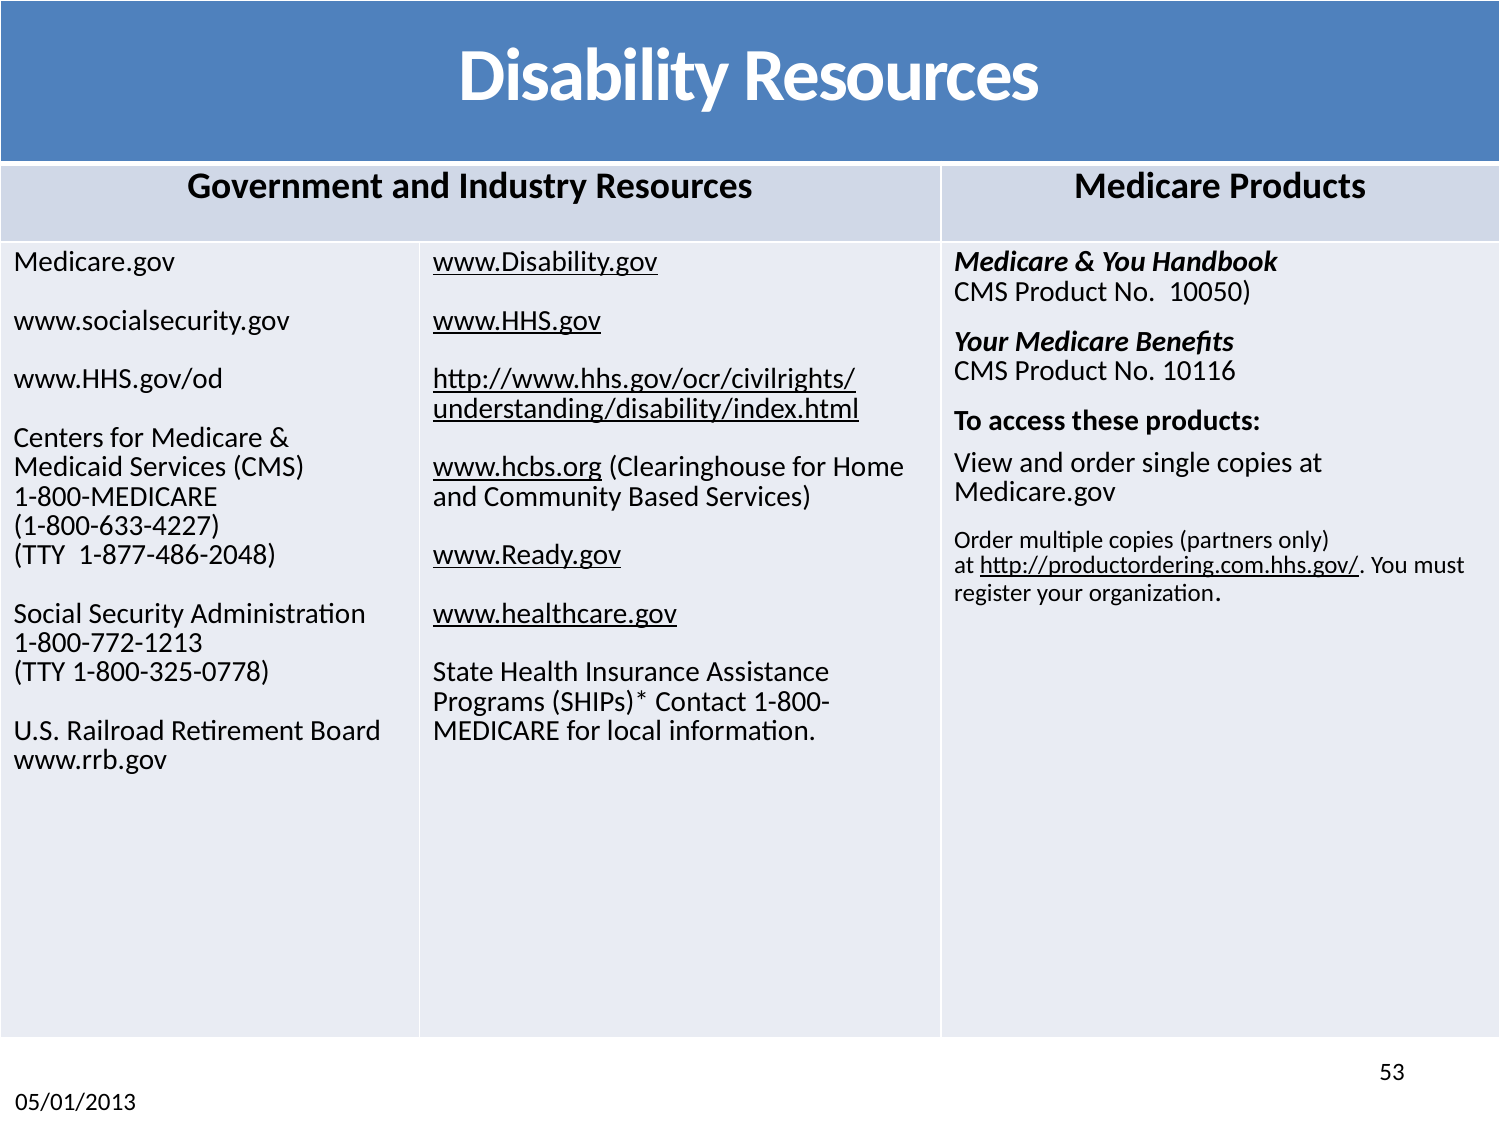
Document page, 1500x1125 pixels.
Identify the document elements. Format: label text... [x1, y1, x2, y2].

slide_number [0, 1074, 350, 1125]
table_cell Medicare.gov www.socialsecurity.gov www.HHS.gov/od Centers for Medicare & Medicaid Services (CMS) 1-800-MEDICARE (1-800-633-4227) (TTY 1-877-486-2048) Social Security Administration 1-800-772-1213 (TTY 1-800-325-0778) U.S. Railroad Retirement Board www.rrb.gov [1, 243, 419, 1037]
picture [0, 1038, 1500, 1125]
slide_number 53 [1149, 1062, 1420, 1108]
table_cell Medicare Products [942, 166, 1499, 241]
table_header Disability Resources [1, 1, 1499, 161]
table_cell www.Disability.gov www.HHS.gov http://www.hhs.gov/ocr/civilrights/understanding/disability/index.html www.hcbs.org (Clearinghouse for Home and Community Based Services) www.Ready.gov www.healthcare.gov State Health Insurance Assistance Programs (SHIPs)* Contact 1-800-MEDICARE for local information. [420, 243, 940, 1037]
table_cell Government and Industry Resources [1, 166, 940, 241]
table_cell Medicare & You Handbook CMS Product No. 10050) Your Medicare Benefits CMS Product No. 10116 To access these products: View and order single copies at Medicare.gov Order multiple copies (partners only) at http://productordering.com.hhs.gov/. You must register your organization. [942, 243, 1499, 1037]
